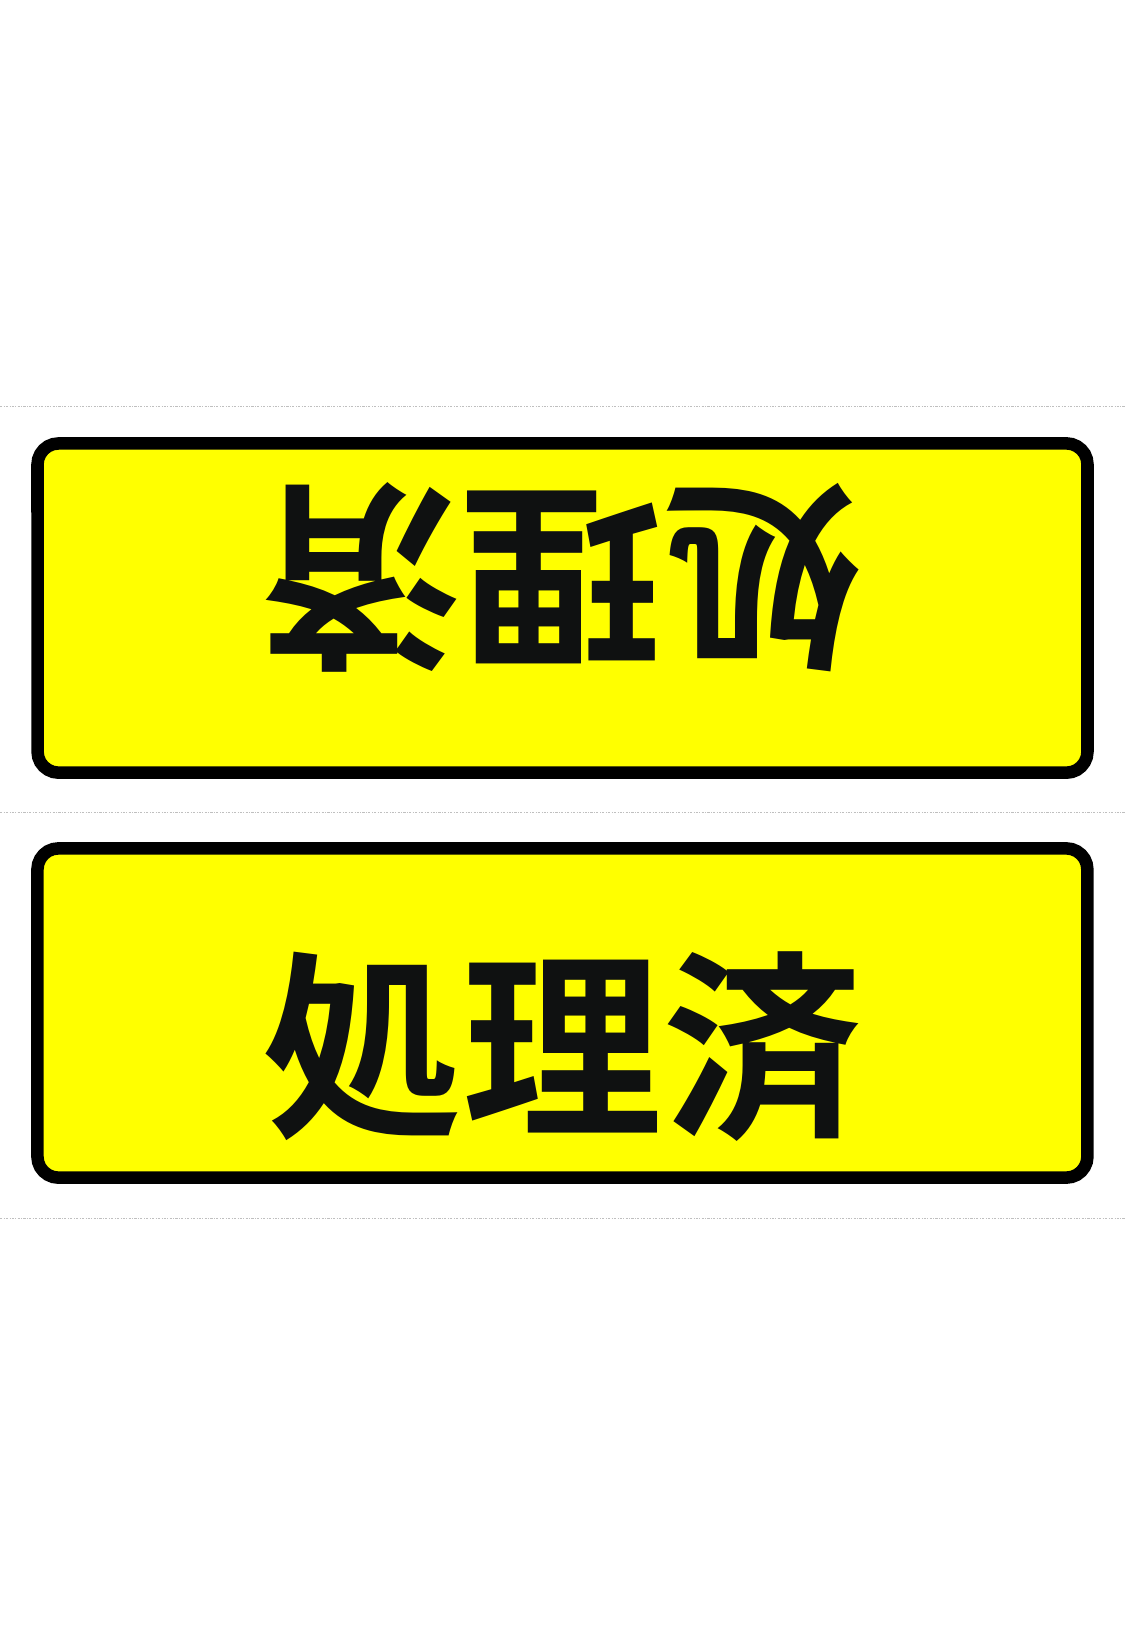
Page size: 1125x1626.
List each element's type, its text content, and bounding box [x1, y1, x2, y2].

text_box [36, 442, 1089, 774]
text_box [36, 847, 1089, 1179]
text_box 処理済 [247, 914, 878, 1170]
text_box 処理済 [247, 454, 878, 710]
